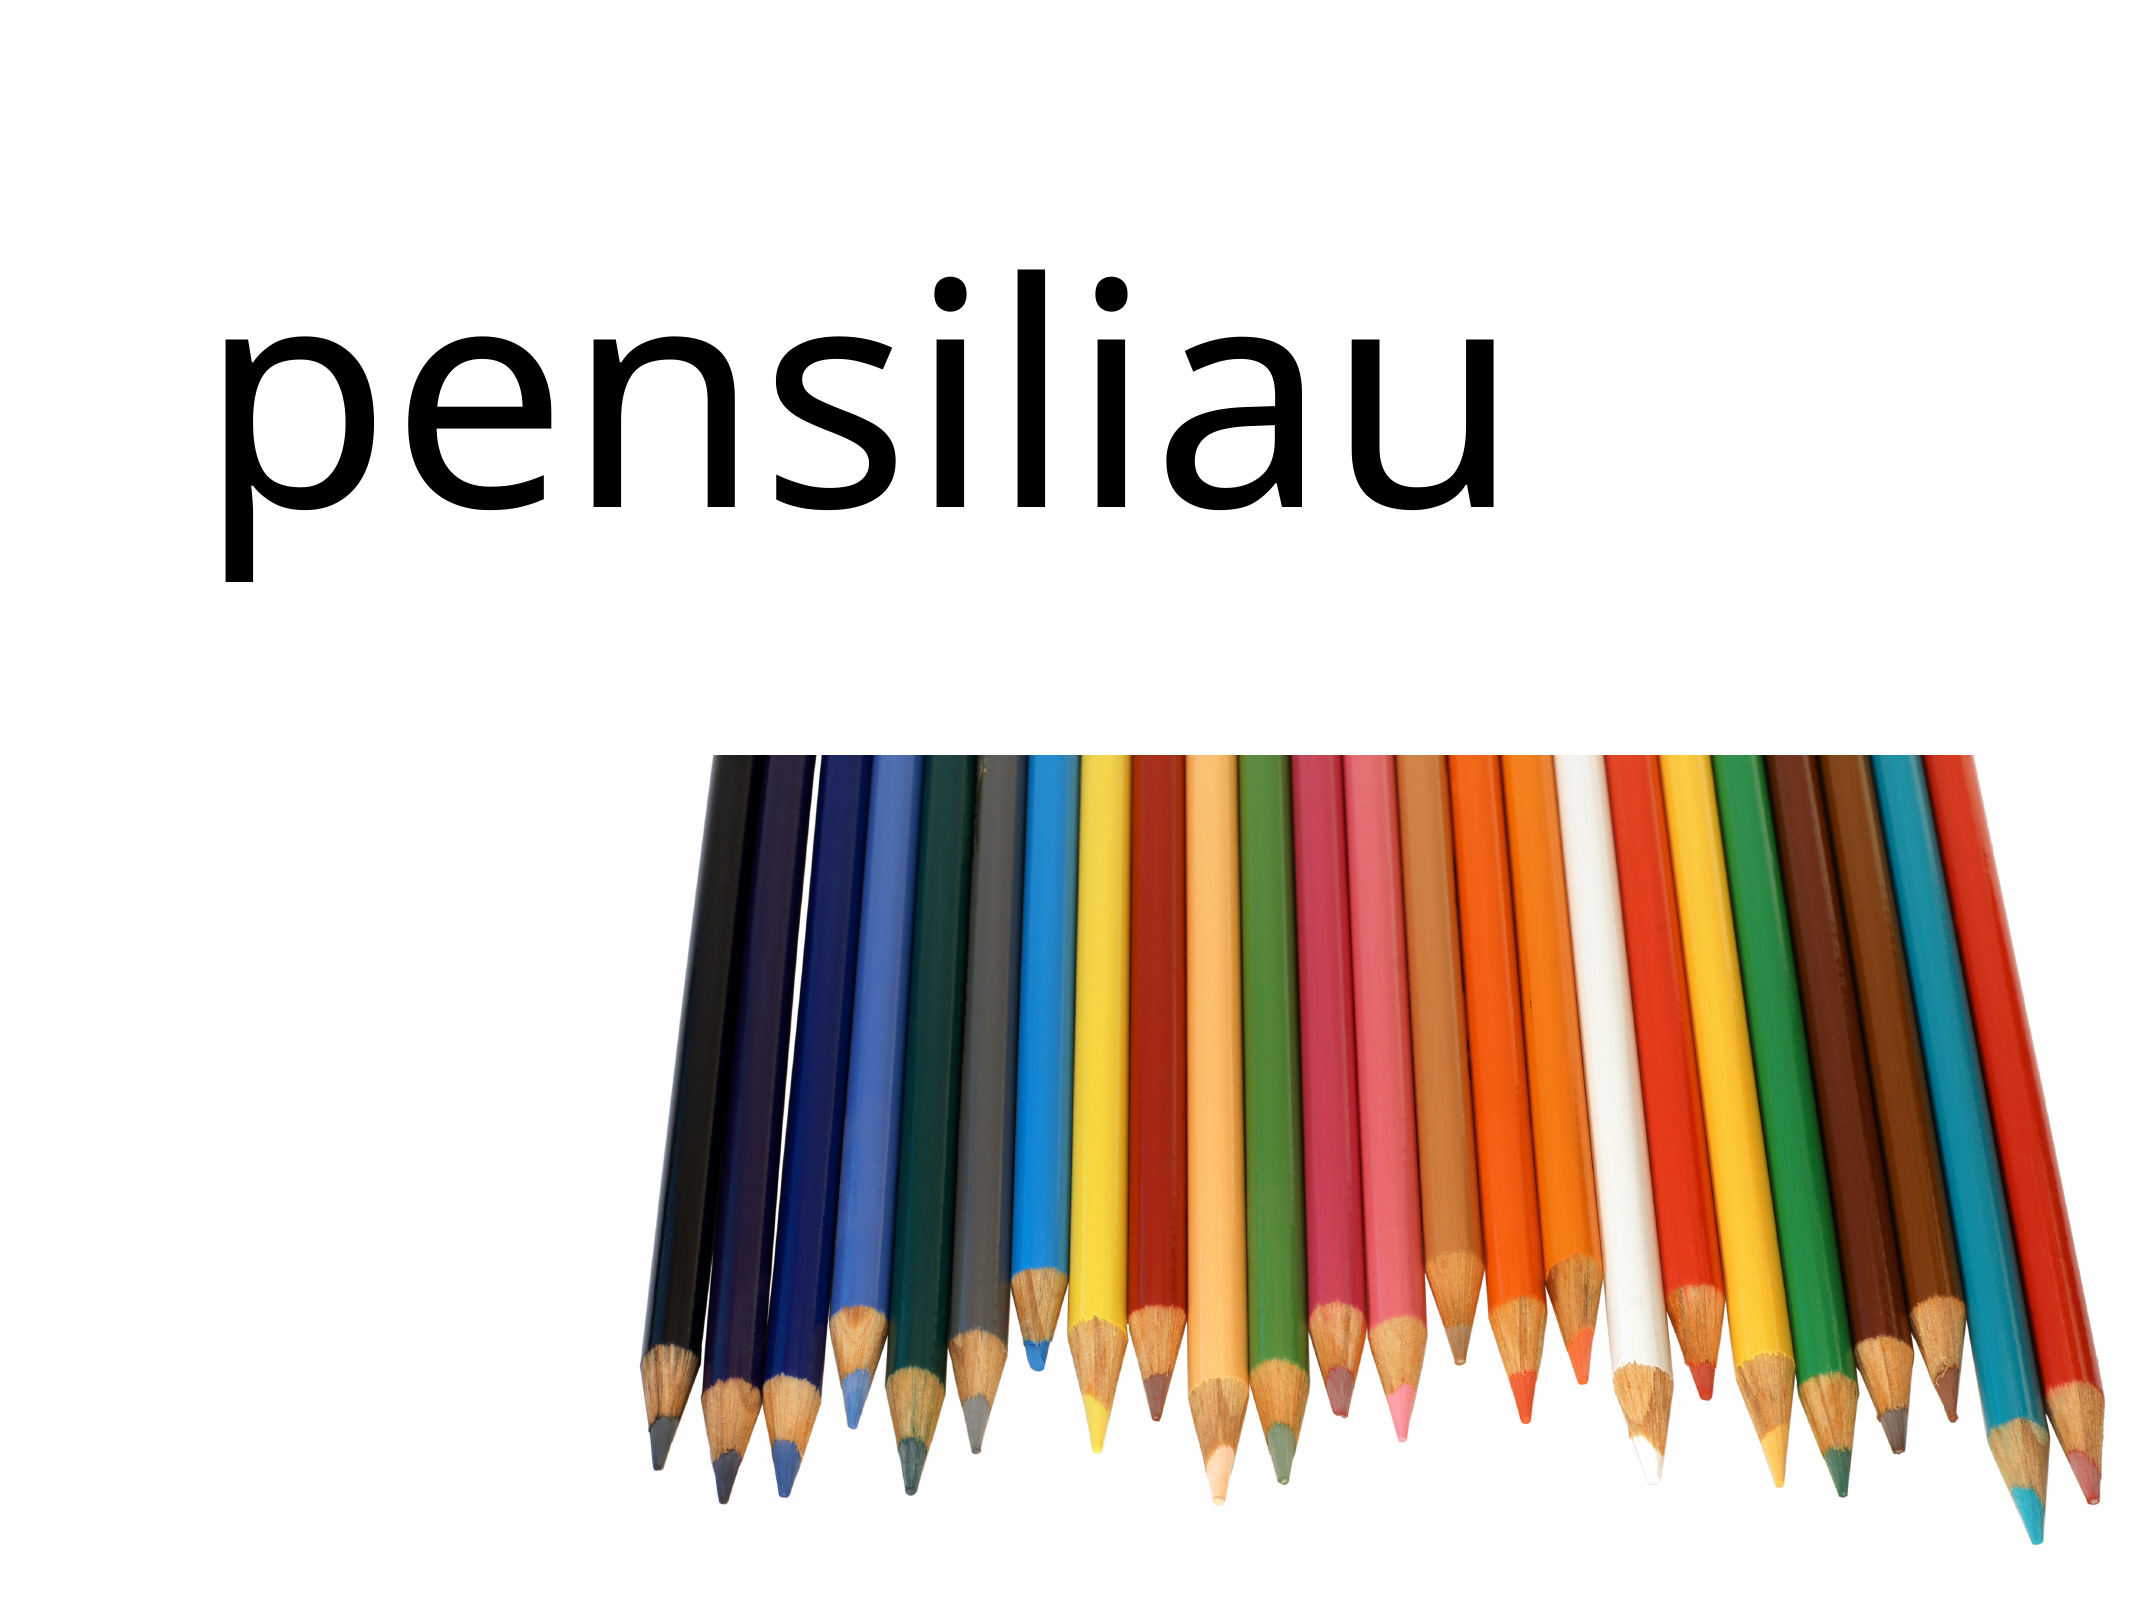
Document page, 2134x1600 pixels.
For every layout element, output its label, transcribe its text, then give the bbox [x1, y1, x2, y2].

picture [625, 755, 2119, 1578]
text_box pensiliau [190, 186, 1530, 579]
